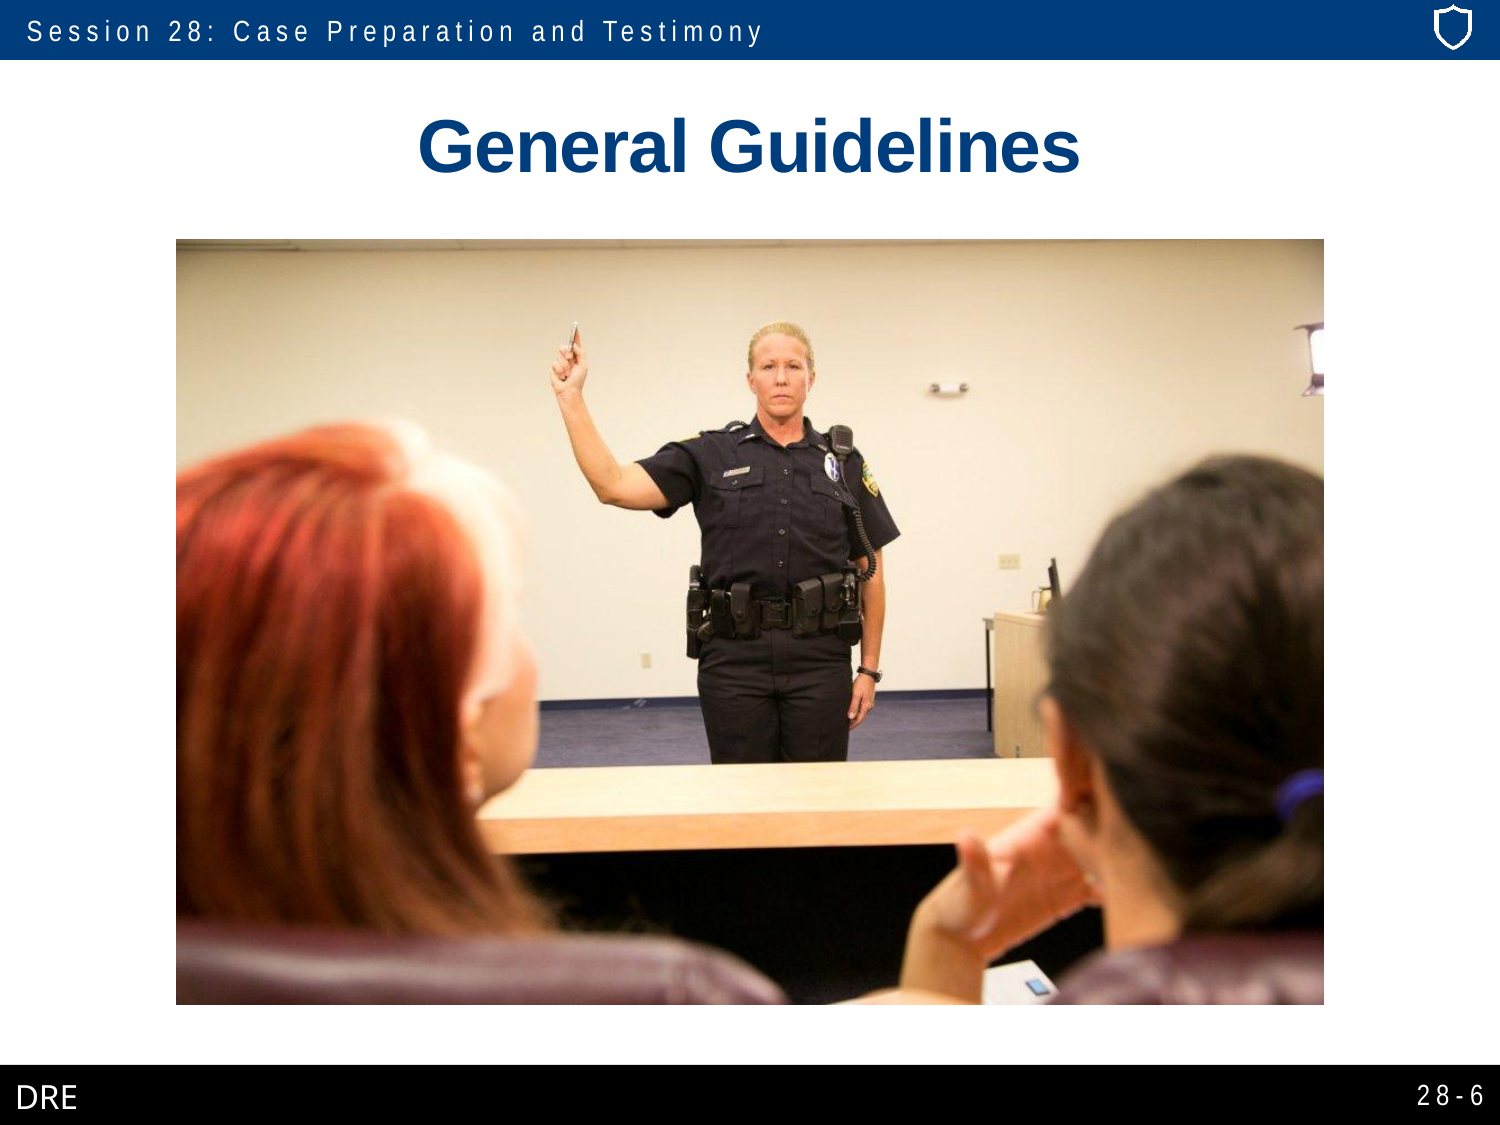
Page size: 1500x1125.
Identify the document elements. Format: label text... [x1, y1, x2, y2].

title General Guidelines [75, 75, 1425, 225]
picture [175, 239, 1324, 1006]
slide_number 28-6 [1218, 1063, 1499, 1124]
picture [1434, 4, 1472, 50]
